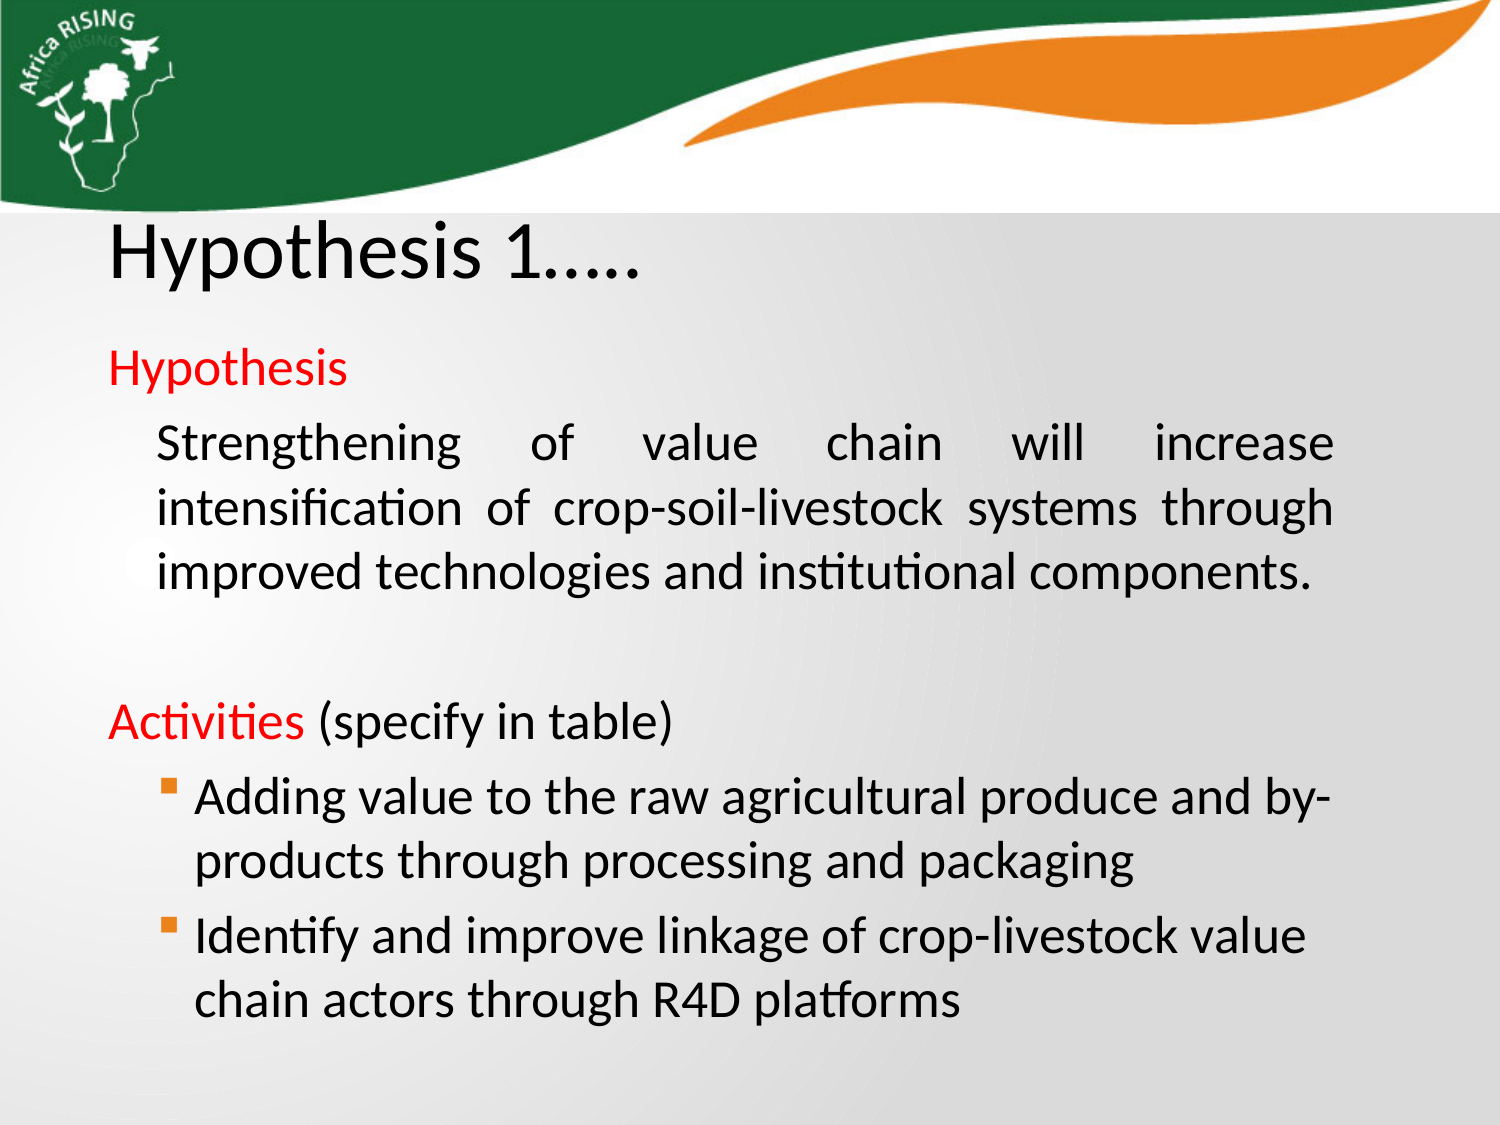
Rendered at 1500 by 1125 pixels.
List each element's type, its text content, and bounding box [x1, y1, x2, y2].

list Hypothesis Strengthening of value chain will increase intensification of crop-soil-livestock systems through improved technologies and institutional components. Activities (specify in table) Adding value to the raw agricultural produce and by-products through processing and packaging Identify and improve linkage of crop-livestock value chain actors through R4D platforms [75, 324, 1350, 1050]
list Hypothesis 1….. [75, 187, 1325, 325]
picture [0, 0, 1500, 213]
